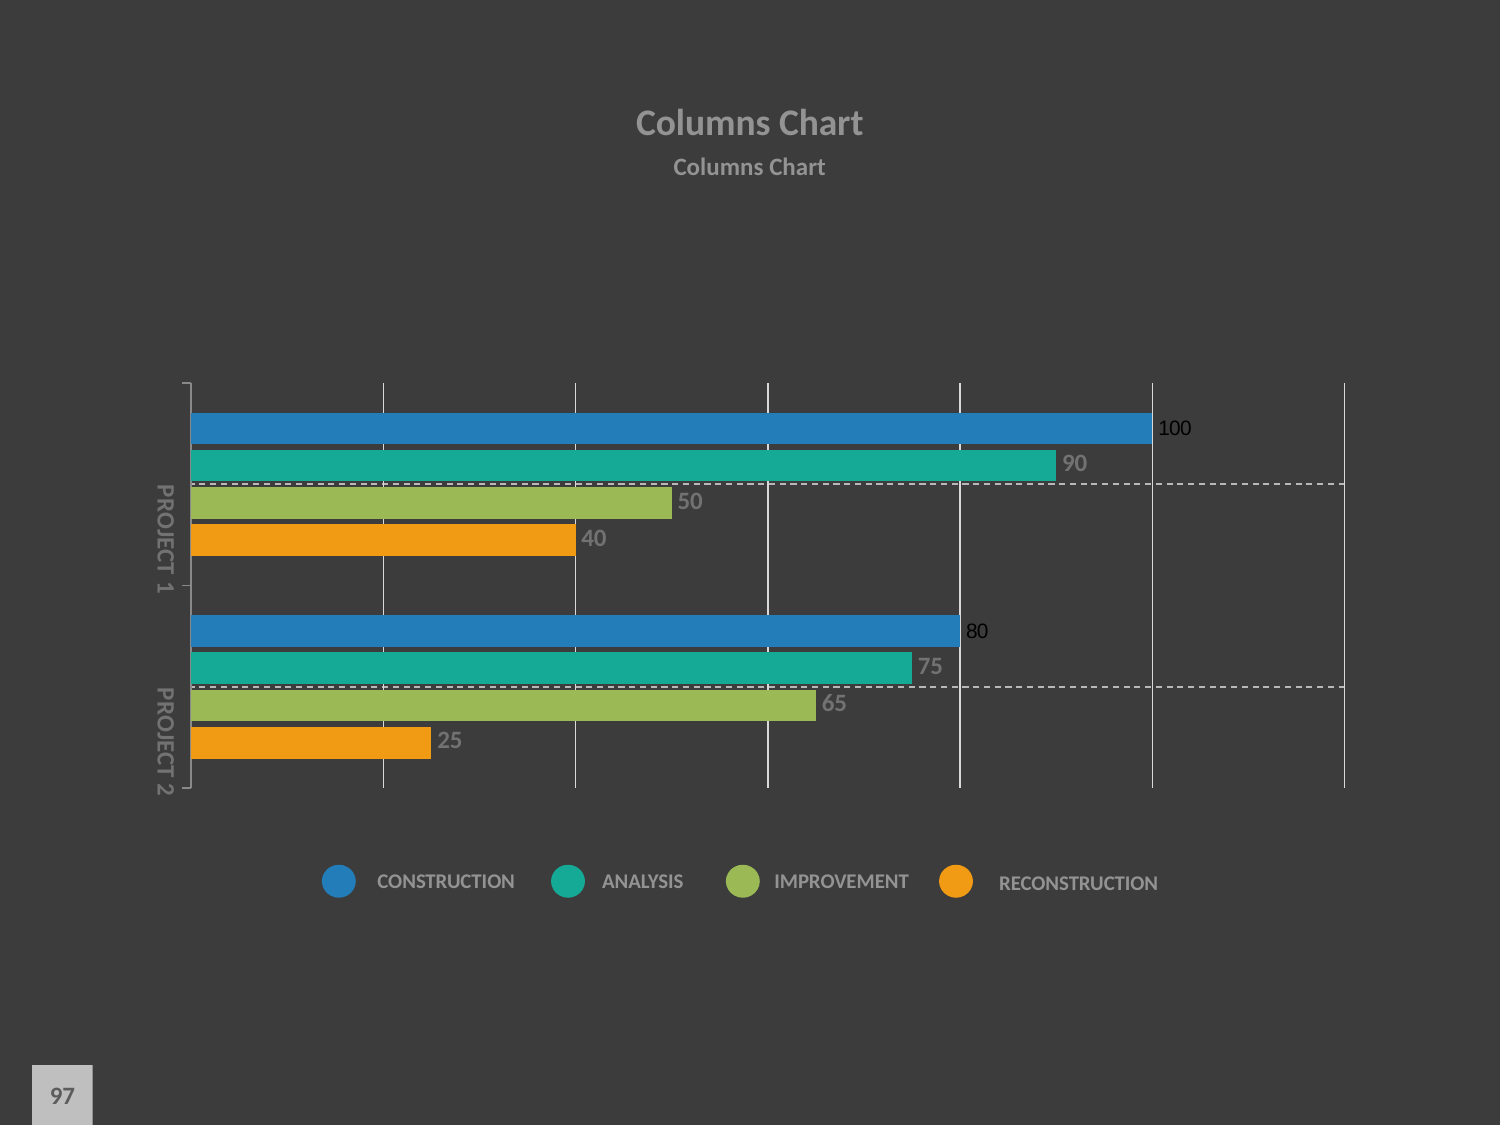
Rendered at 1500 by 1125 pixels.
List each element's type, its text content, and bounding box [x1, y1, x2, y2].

chart [125, 373, 1370, 808]
title Columns Chart [287, 91, 1213, 150]
list Columns Chart [412, 149, 1088, 183]
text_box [321, 864, 1179, 898]
